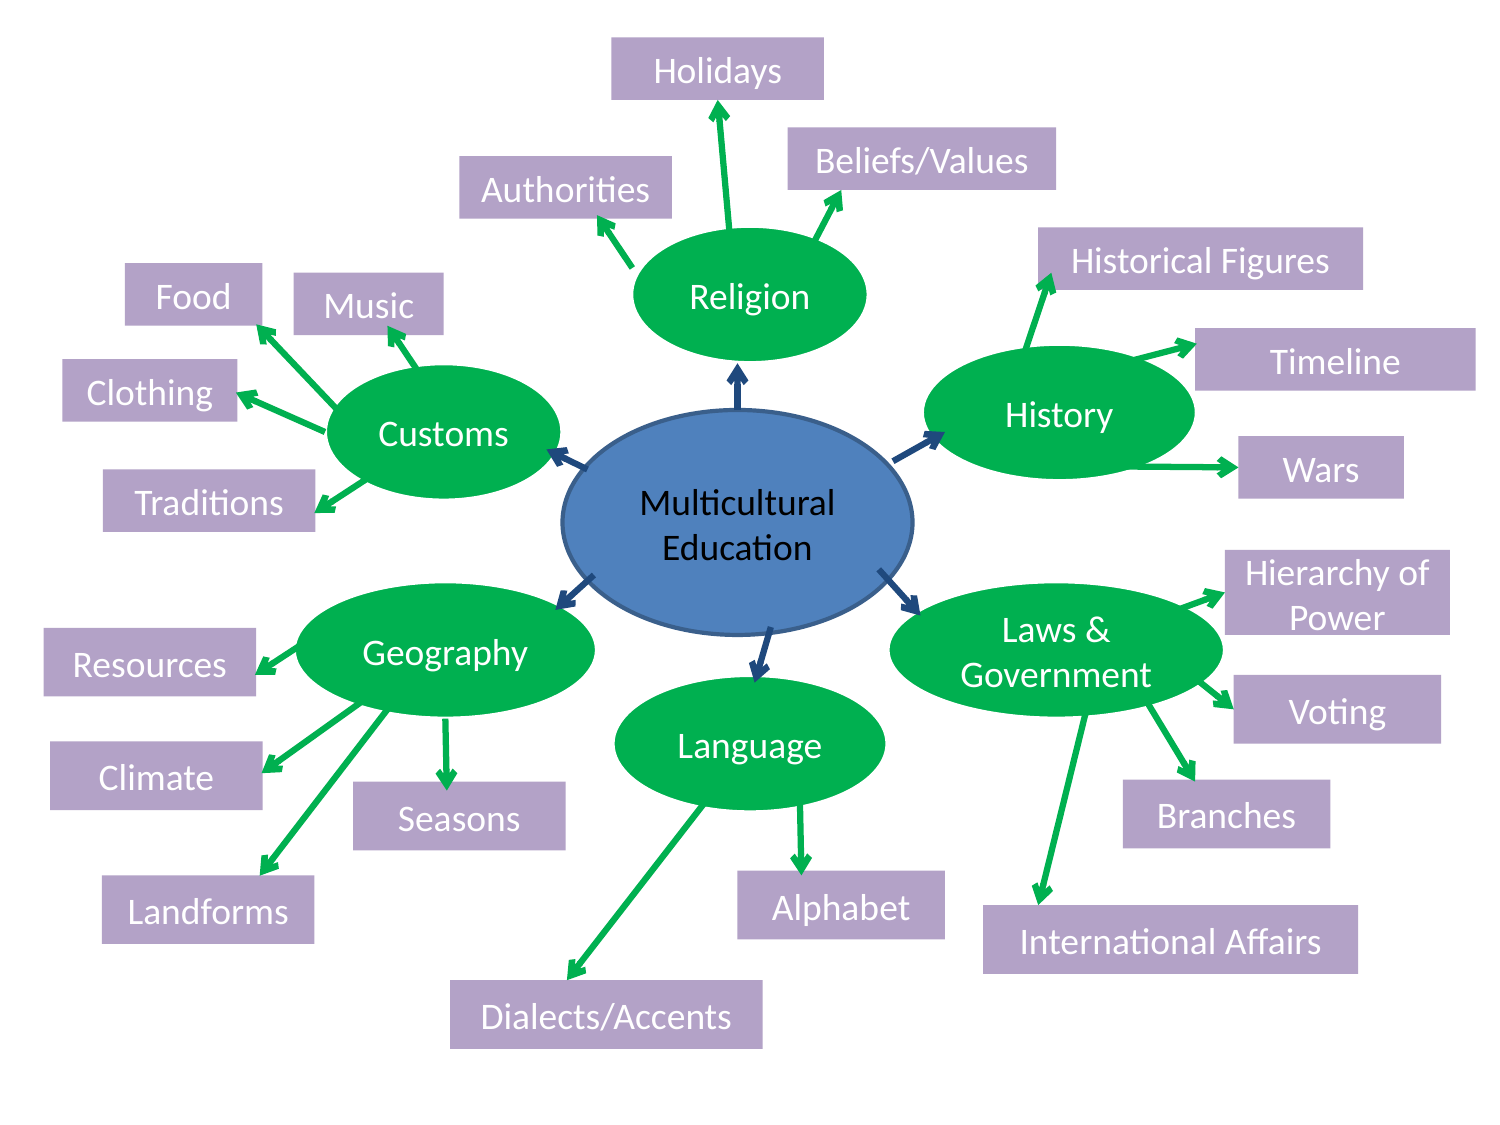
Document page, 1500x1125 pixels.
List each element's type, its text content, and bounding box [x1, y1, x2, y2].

text_box Geography [303, 579, 600, 721]
text_box Traditions [101, 467, 317, 534]
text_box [254, 624, 333, 676]
text_box Religion [629, 223, 871, 366]
text_box Voting [1232, 673, 1443, 746]
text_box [235, 392, 326, 433]
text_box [387, 325, 424, 379]
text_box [1180, 666, 1234, 710]
text_box Climate [48, 739, 254, 812]
text_box Dialects/Accents [448, 978, 765, 1051]
text_box Authorities [457, 154, 674, 221]
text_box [255, 324, 338, 411]
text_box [259, 709, 388, 876]
text_box Clothing [60, 357, 239, 424]
text_box Resources [42, 626, 258, 699]
text_box Historical Figures [1036, 225, 1365, 292]
text_box History [919, 341, 1199, 484]
text_box Food [123, 261, 264, 328]
text_box Beliefs/Values [785, 125, 1058, 192]
text_box Timeline [1193, 326, 1478, 393]
text_box Language [610, 672, 890, 815]
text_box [261, 696, 369, 707]
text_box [554, 574, 595, 611]
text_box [1161, 592, 1226, 616]
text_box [717, 99, 730, 233]
text_box Wars [1236, 434, 1406, 501]
text_box Seasons [391, 779, 568, 852]
text_box Music [292, 271, 446, 337]
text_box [1037, 692, 1091, 906]
text_box Laws & Government [885, 579, 1228, 721]
text_box Hierarchy of Power [1223, 548, 1452, 637]
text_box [1141, 692, 1196, 782]
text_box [1024, 272, 1052, 352]
text_box Multicultural Education [560, 407, 915, 638]
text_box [314, 462, 393, 514]
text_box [878, 569, 921, 616]
text_box Branches [1121, 777, 1332, 850]
text_box Landforms [100, 873, 316, 946]
text_box International Affairs [981, 903, 1360, 976]
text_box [1096, 343, 1198, 371]
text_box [596, 214, 633, 269]
text_box Customs [323, 361, 565, 503]
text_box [546, 449, 588, 470]
text_box Alphabet [735, 869, 947, 941]
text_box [892, 431, 946, 462]
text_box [814, 189, 842, 241]
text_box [566, 792, 713, 981]
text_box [754, 626, 772, 683]
text_box Holidays [609, 35, 826, 102]
